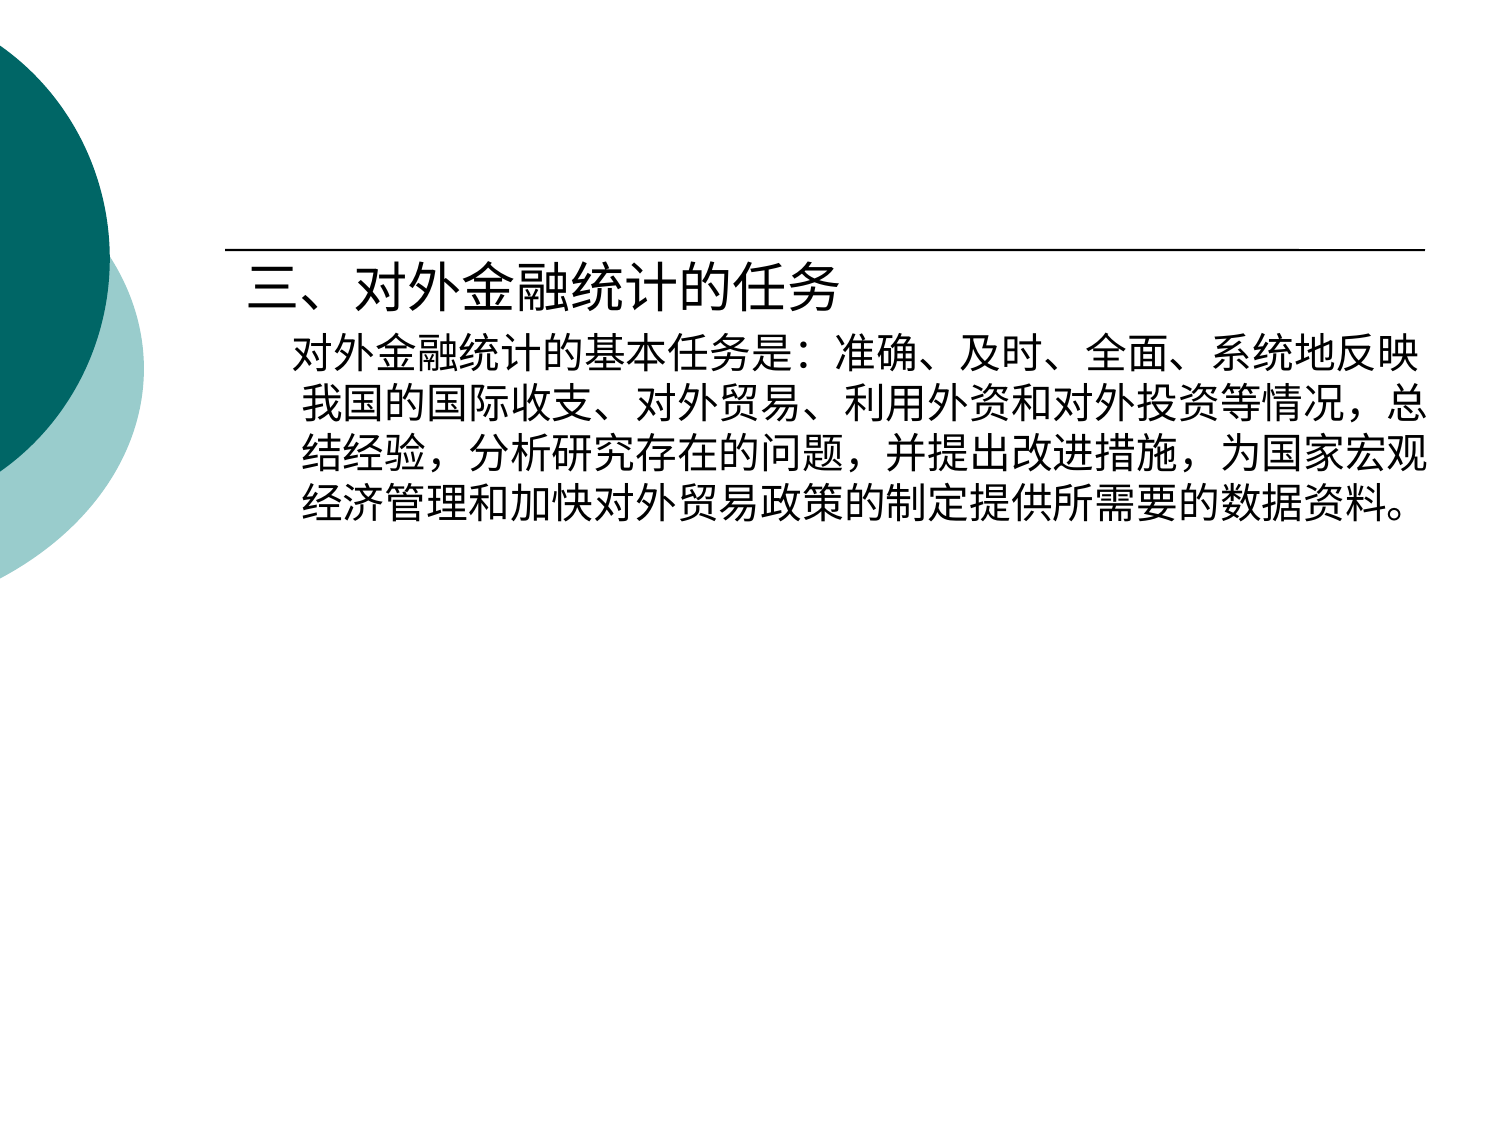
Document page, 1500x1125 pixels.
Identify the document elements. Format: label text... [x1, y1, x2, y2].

text_box 三、对外金融统计的任务 对外金融统计的基本任务是：准确、及时、全面、系统地反映我国的国际收支、对外贸易、利用外资和对外投资等情况，总结经验，分析研究存在的问题，并提出改进措施，为国家宏观经济管理和加快对外贸易政策的制定提供所需要的数据资料。 [230, 246, 1465, 1079]
